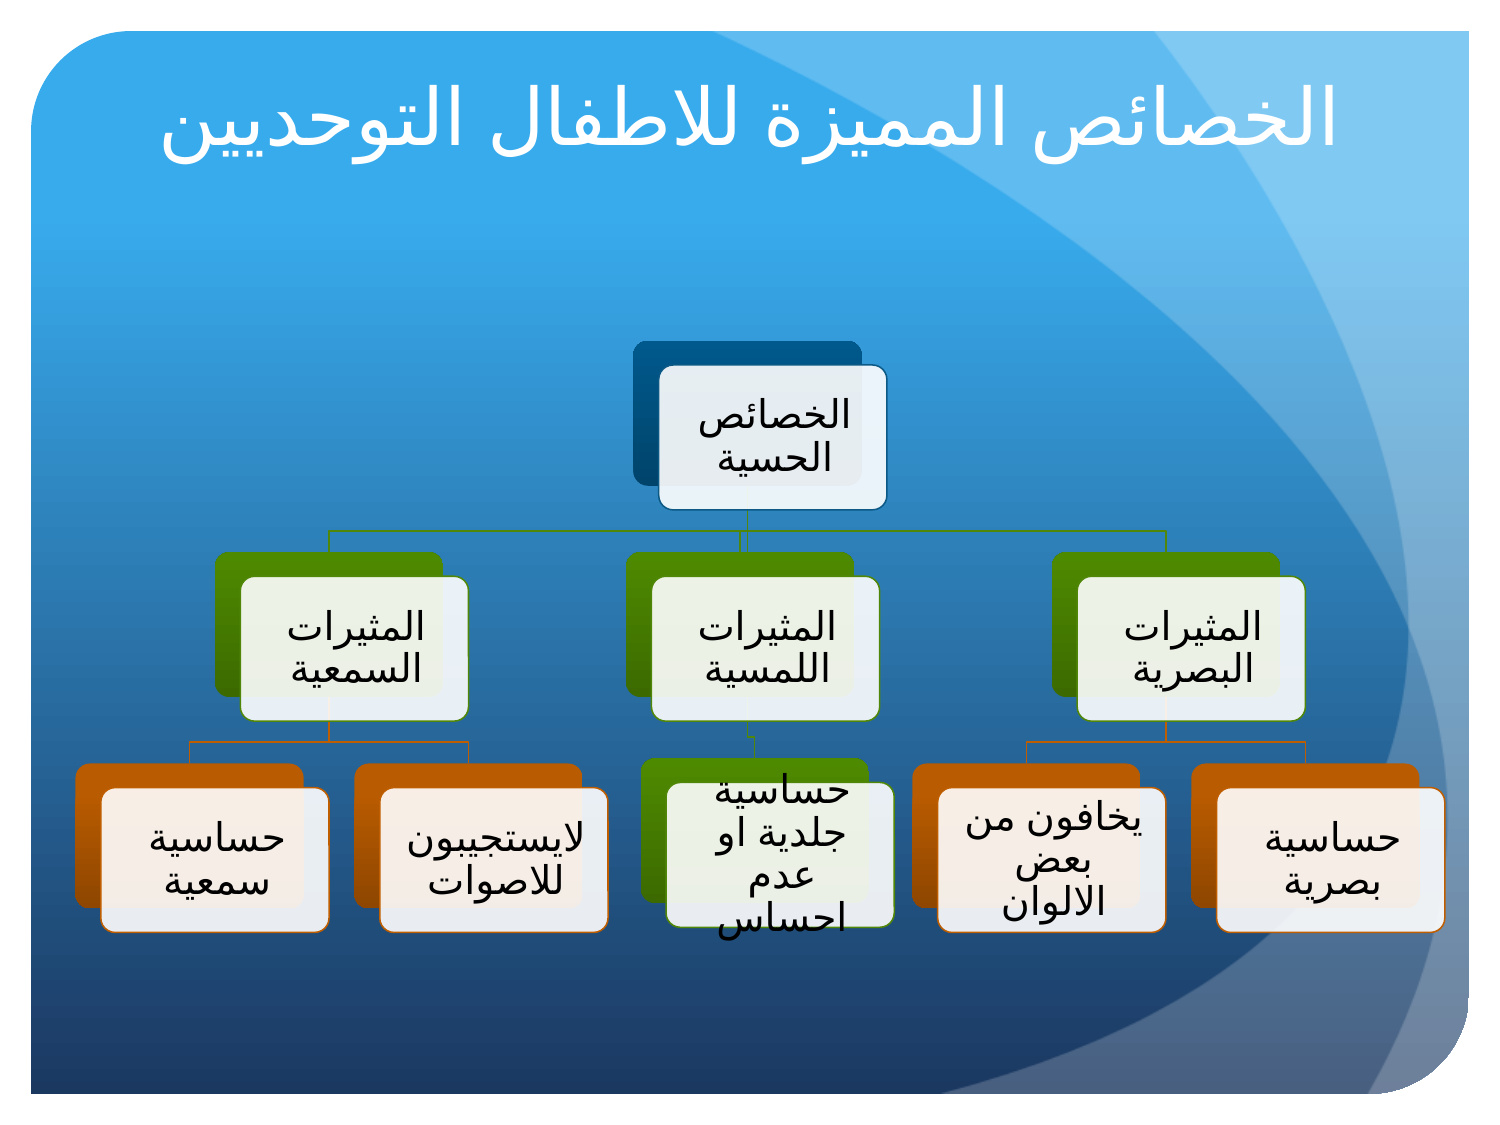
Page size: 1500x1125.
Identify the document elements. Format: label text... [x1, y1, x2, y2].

picture [24, 30, 1473, 1094]
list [74, 210, 1446, 1063]
title الخصائص المميزة للاطفال التوحديين [75, 45, 1425, 170]
